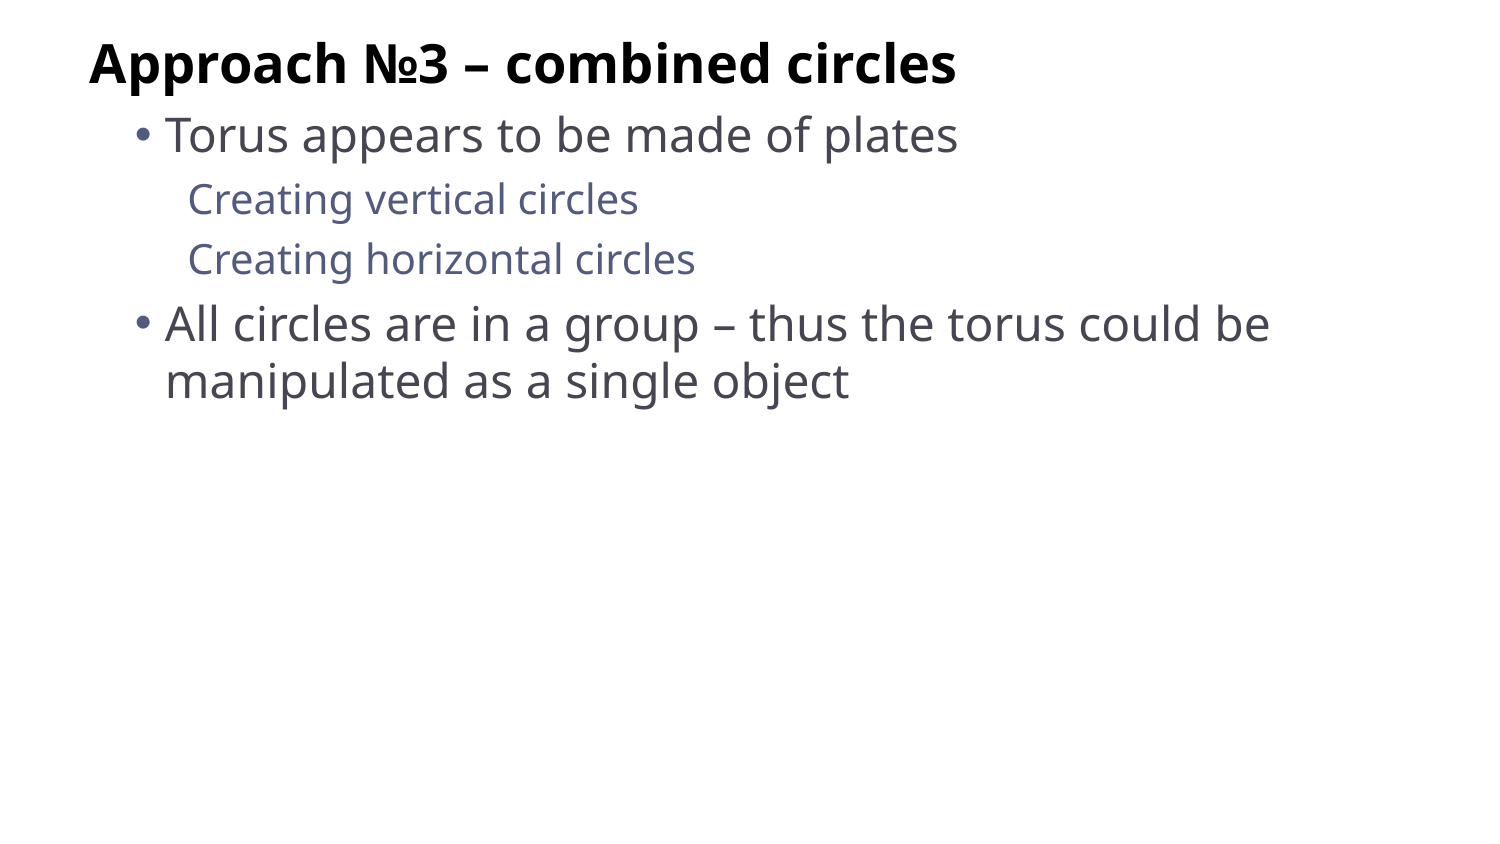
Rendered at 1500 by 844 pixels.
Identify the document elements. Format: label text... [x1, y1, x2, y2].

list Approach №3 – combined circles Torus appears to be made of plates Creating vertical circles Creating horizontal circles All circles are in a group – thus the torus could be manipulated as a single object [75, 21, 1475, 835]
